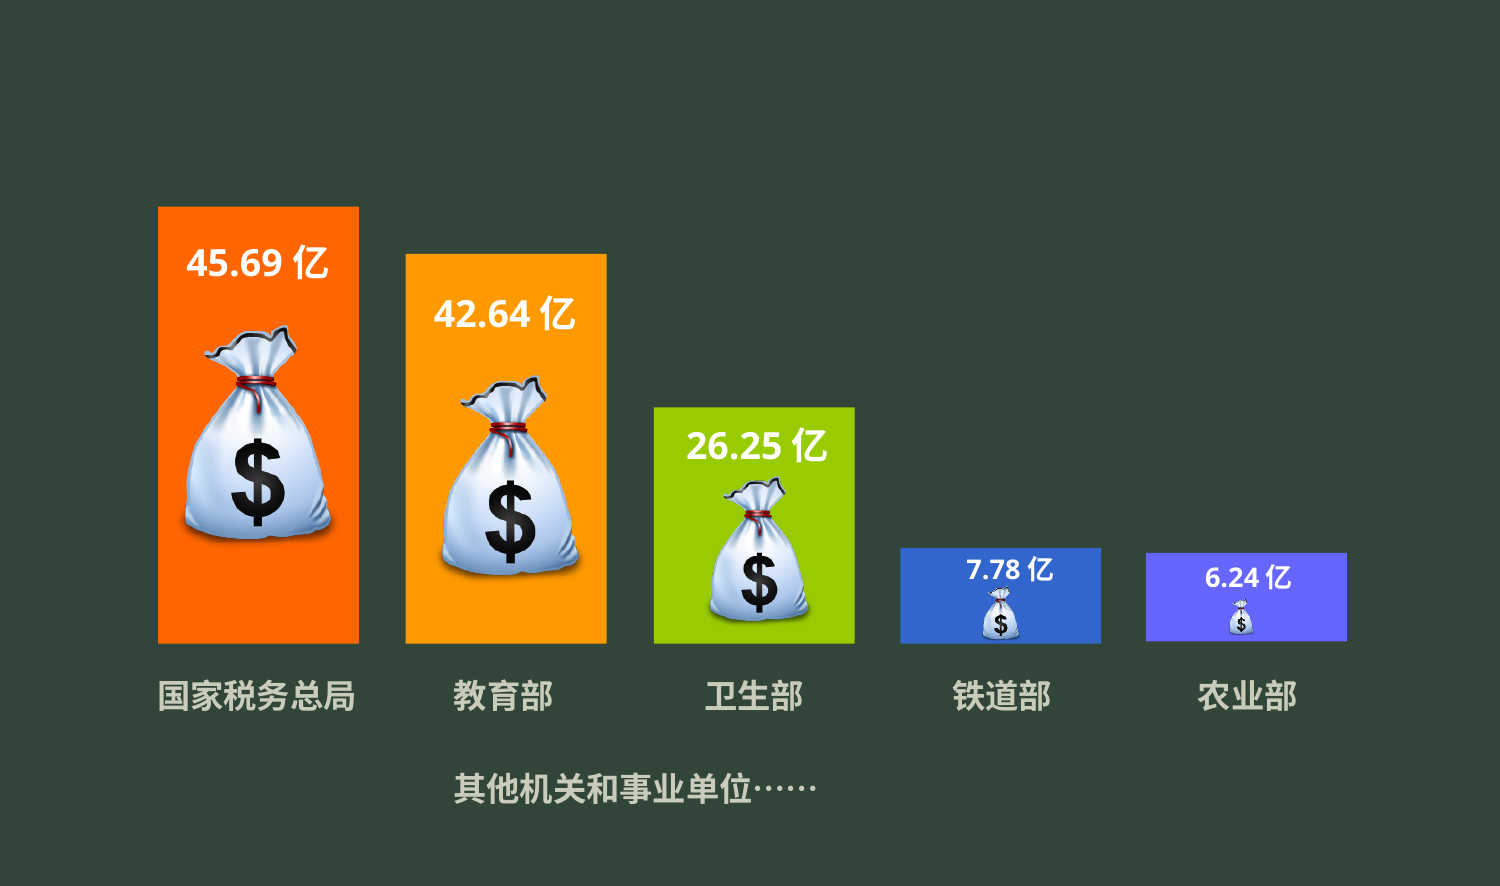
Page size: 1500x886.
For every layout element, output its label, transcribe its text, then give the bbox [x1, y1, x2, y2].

picture [682, 474, 836, 629]
text_box 其他机关和事业单位…… [438, 760, 1016, 816]
text_box 7.78亿 [951, 545, 1128, 593]
text_box 国家税务总局 [127, 667, 387, 723]
text_box 教育部 [402, 667, 606, 723]
text_box [900, 547, 1102, 644]
text_box [405, 586, 607, 644]
text_box 卫生部 [652, 667, 856, 723]
text_box 6.24亿 [1190, 553, 1366, 601]
text_box [158, 551, 359, 644]
picture [1222, 598, 1260, 636]
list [972, 585, 1029, 642]
text_box [158, 206, 359, 322]
text_box 26.25亿 [671, 414, 847, 475]
text_box [405, 253, 607, 372]
text_box 42.64亿 [419, 282, 595, 343]
text_box 铁道部 [900, 667, 1104, 723]
text_box 45.69亿 [171, 231, 347, 292]
text_box [653, 407, 855, 644]
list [143, 322, 372, 551]
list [403, 372, 617, 586]
text_box [1145, 552, 1347, 642]
text_box 农业部 [1145, 667, 1350, 723]
